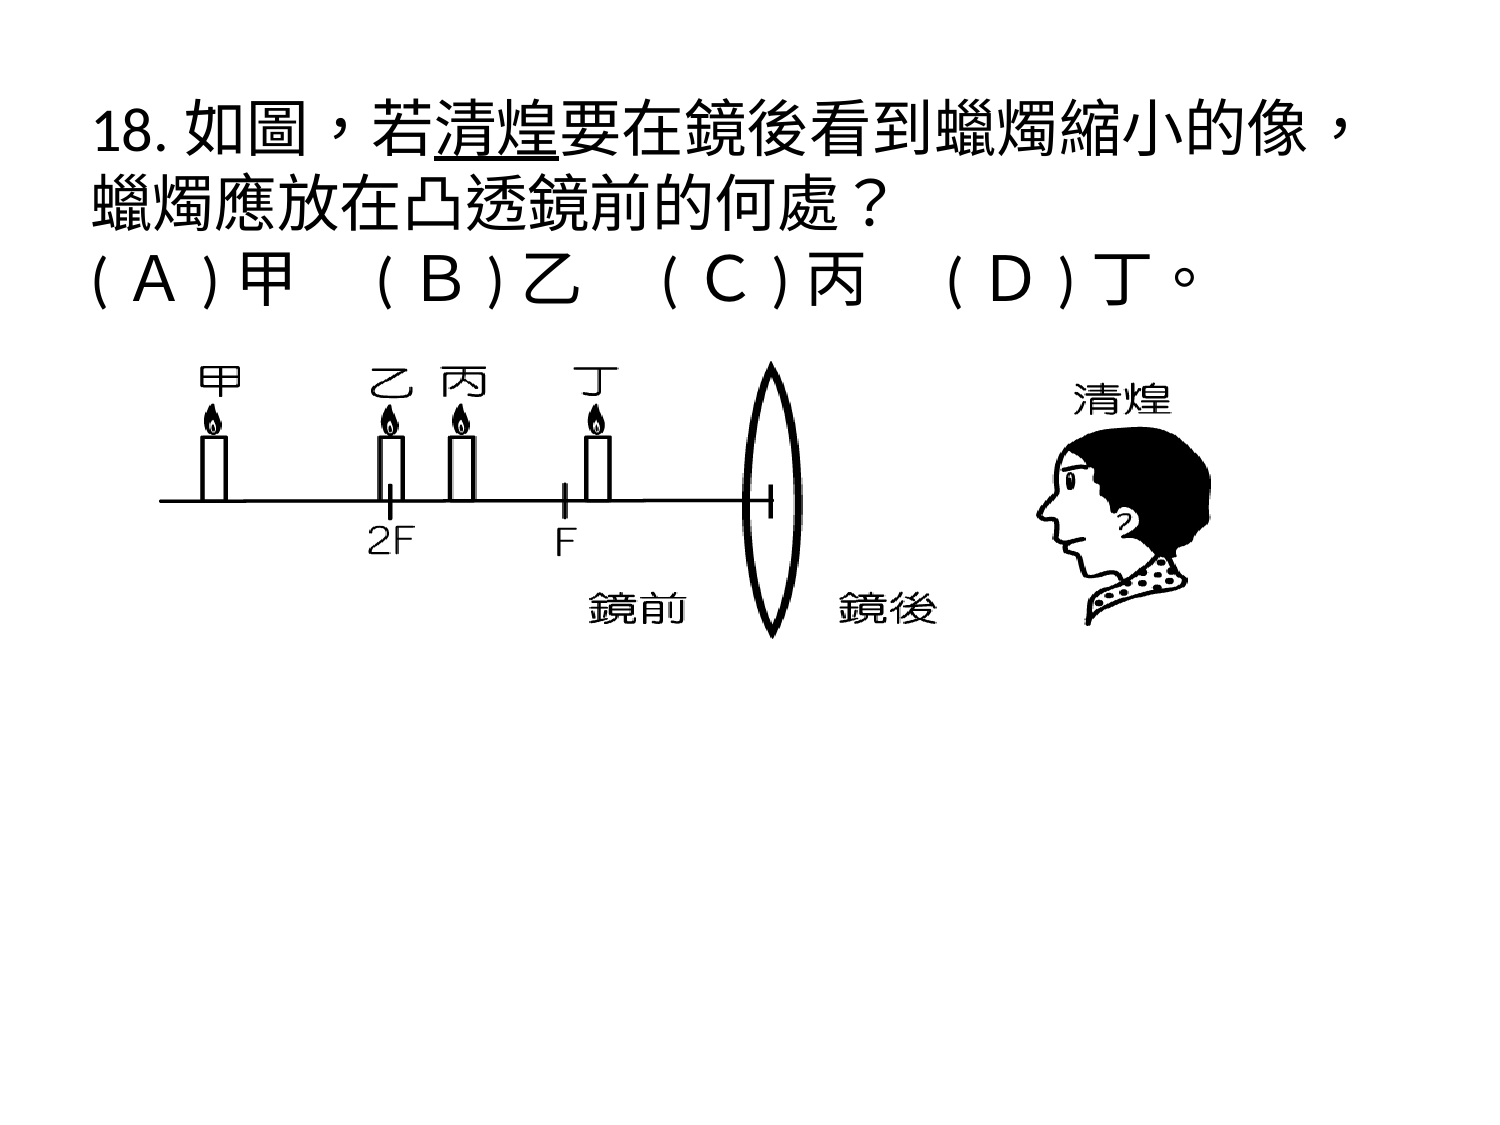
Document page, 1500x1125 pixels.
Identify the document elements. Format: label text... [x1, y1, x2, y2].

title 18.如圖，若清煌要在鏡後看到蠟燭縮小的像，蠟燭應放在凸透鏡前的何處？ (Ａ)甲 (Ｂ)乙 (Ｃ)丙 (Ｄ)丁。 [75, 45, 1425, 433]
picture [159, 361, 1211, 639]
